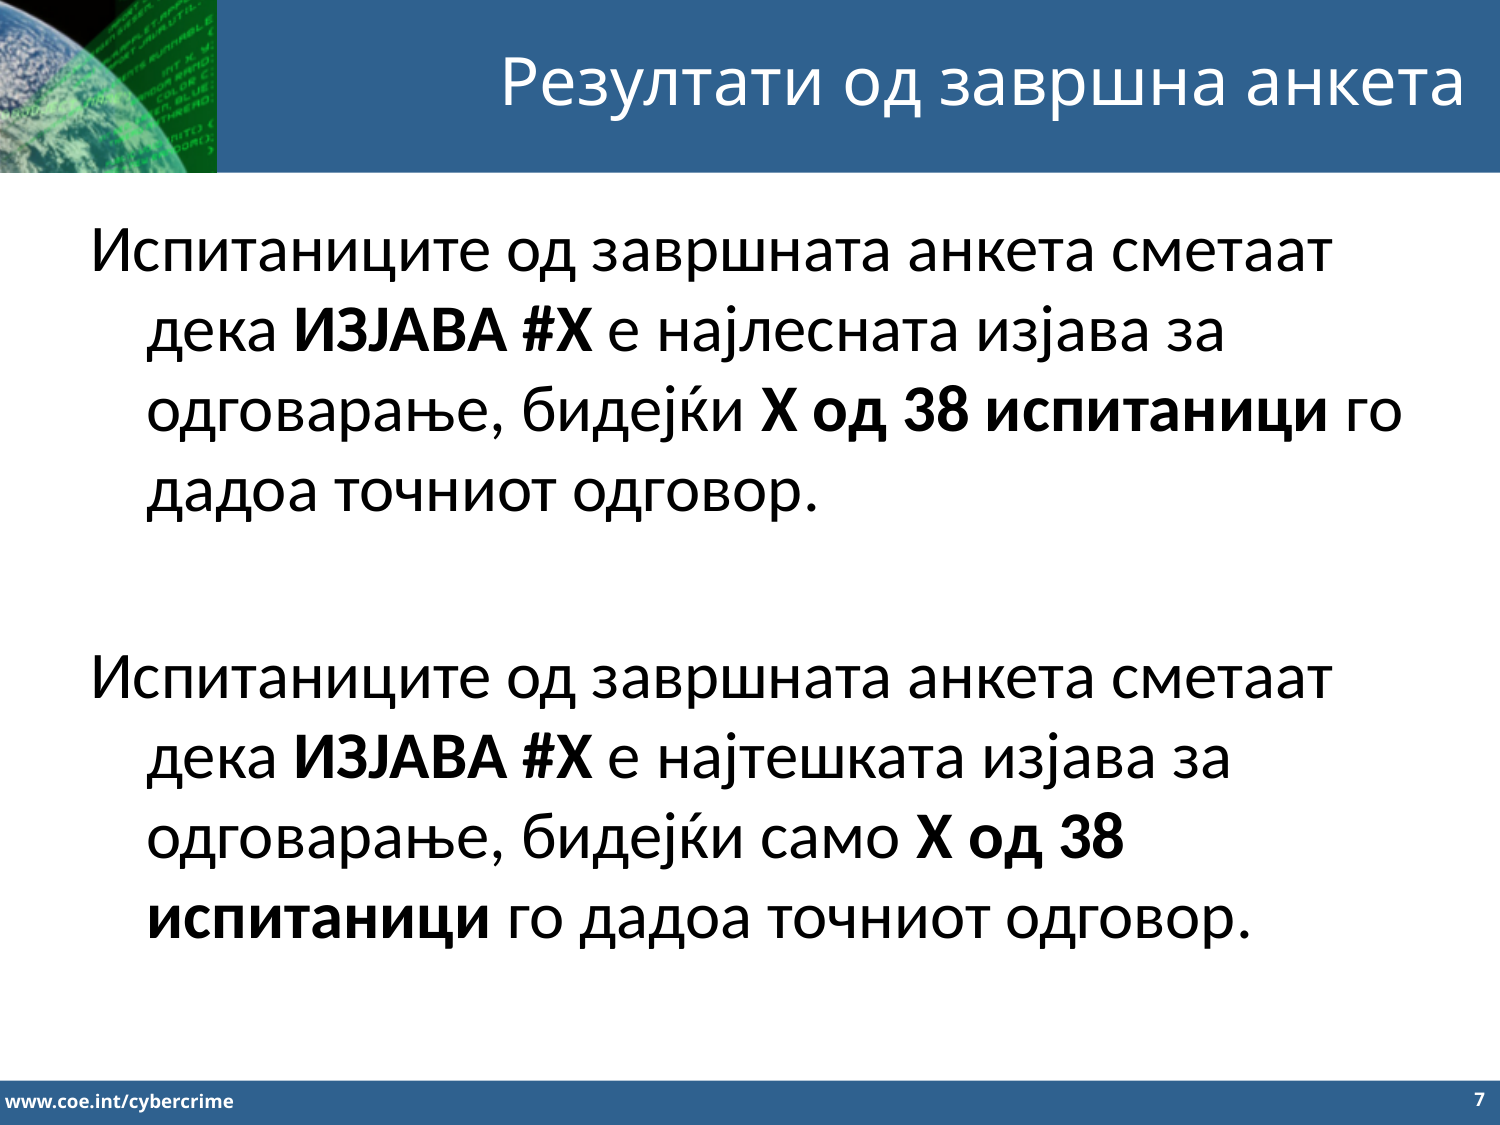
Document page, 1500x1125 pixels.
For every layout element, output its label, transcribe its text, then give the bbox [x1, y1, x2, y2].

text_box Резултати од завршна анкета [230, 31, 1483, 126]
picture [0, 1, 217, 173]
text_box Испитаниците од завршната анкета сметаат дека ИЗЈАВА #Х е најлесната изјава за одговарање, бидејќи Х од 38 испитаници го дадоа точниот одговор. Испитаниците од завршната анкета сметаат дека ИЗЈАВА #X е најтешката изјава за одговарање, бидејќи само X од 38 испитаници го дадоа точниот одговор. [74, 197, 1425, 928]
